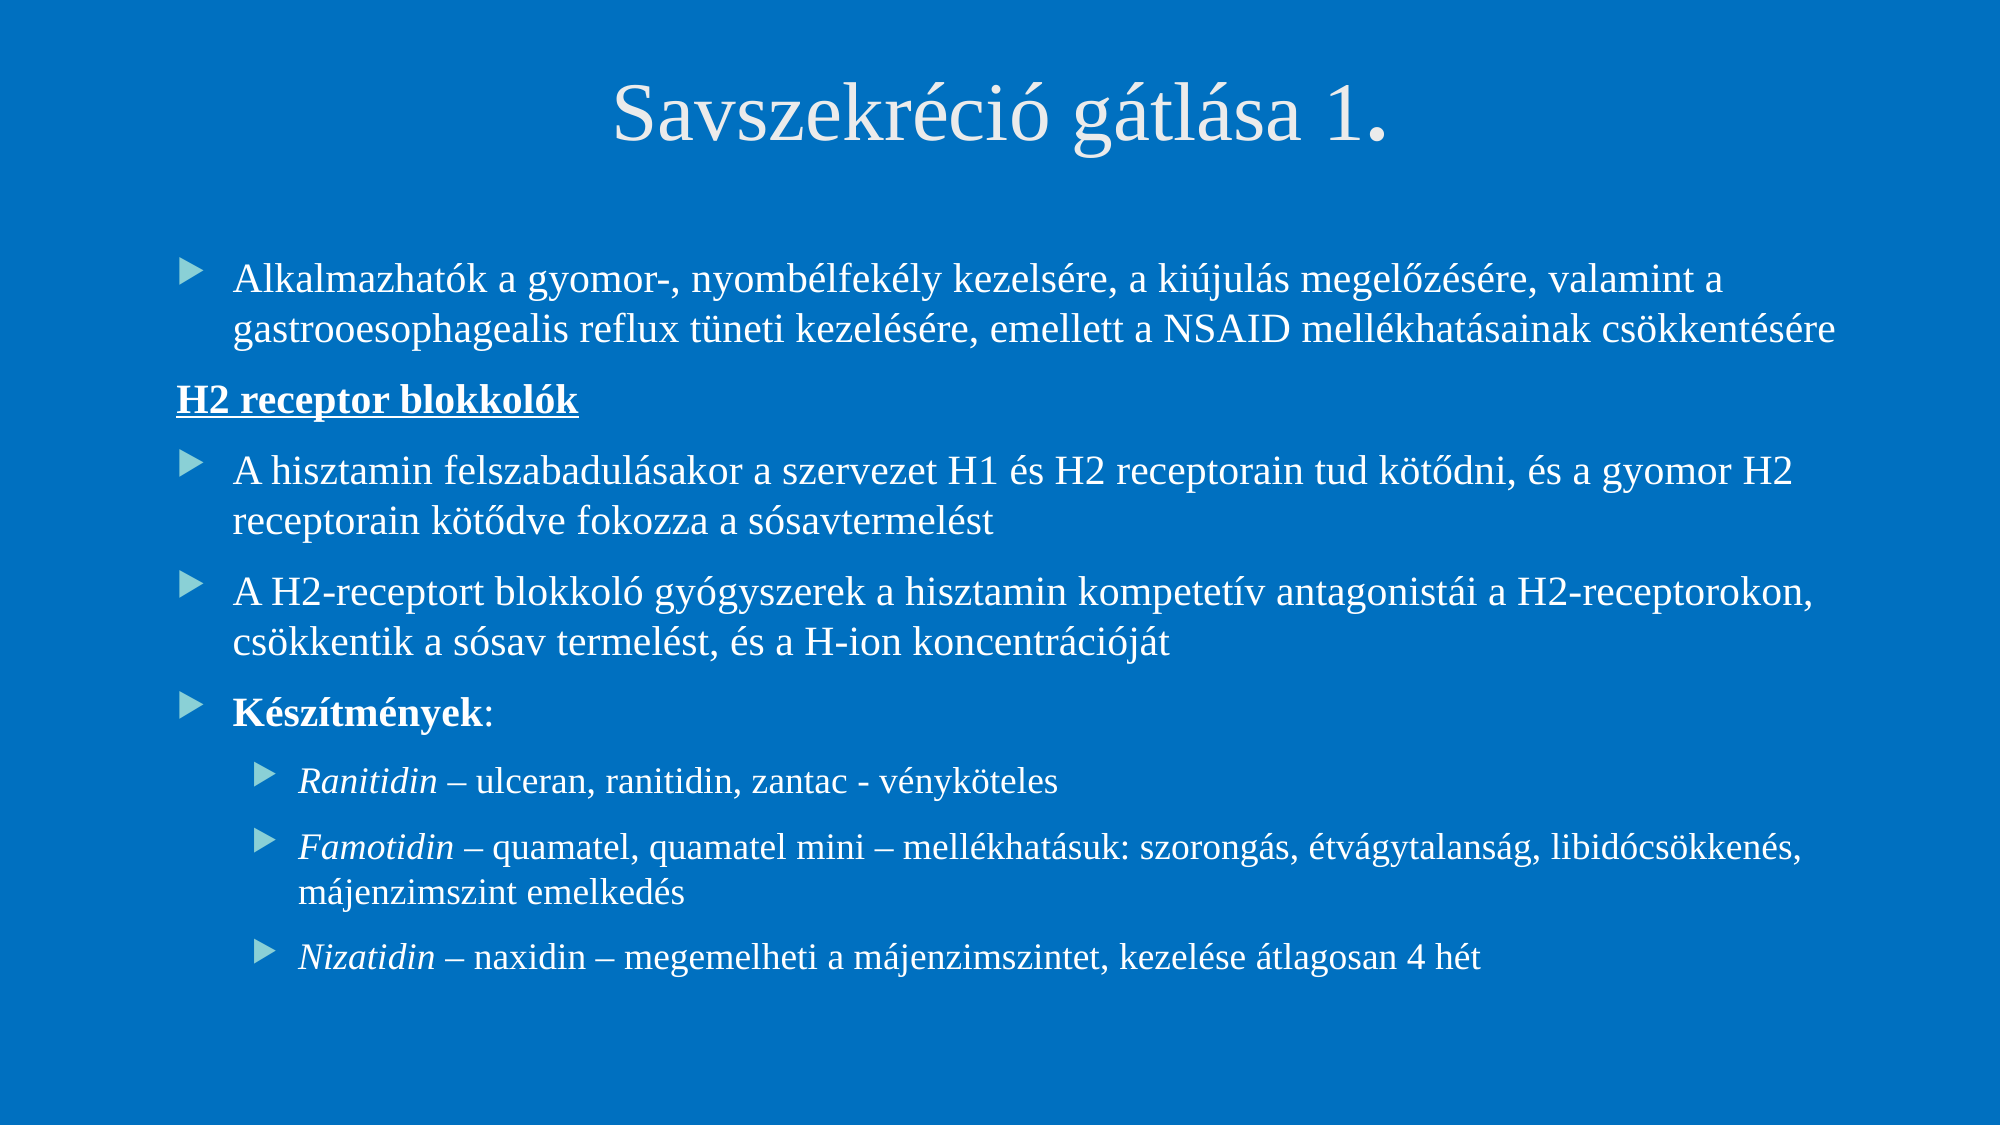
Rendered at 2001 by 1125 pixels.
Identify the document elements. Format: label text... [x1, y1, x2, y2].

list Alkalmazhatók a gyomor-, nyombélfekély kezelsére, a kiújulás megelőzésére, valamint a gastrooesophagealis reflux tüneti kezelésére, emellett a NSAID mellékhatásainak csökkentésére H2 receptor blokkolók A hisztamin felszabadulásakor a szervezet H1 és H2 receptorain tud kötődni, és a gyomor H2 receptorain kötődve fokozza a sósavtermelést A H2-receptort blokkoló gyógyszerek a hisztamin kompetetív antagonistái a H2-receptorokon, csökkentik a sósav termelést, és a H-ion koncentrációját Készítmények: Ranitidin – ulceran, ranitidin, zantac - vényköteles Famotidin – quamatel, quamatel mini – mellékhatásuk: szorongás, étvágytalanság, libidócsökkenés, májenzimszint emelkedés Nizatidin – naxidin – megemelheti a májenzimszintet, kezelése átlagosan 4 hét [161, 243, 1863, 1070]
title Savszekréció gátlása 1. [324, 45, 1675, 188]
